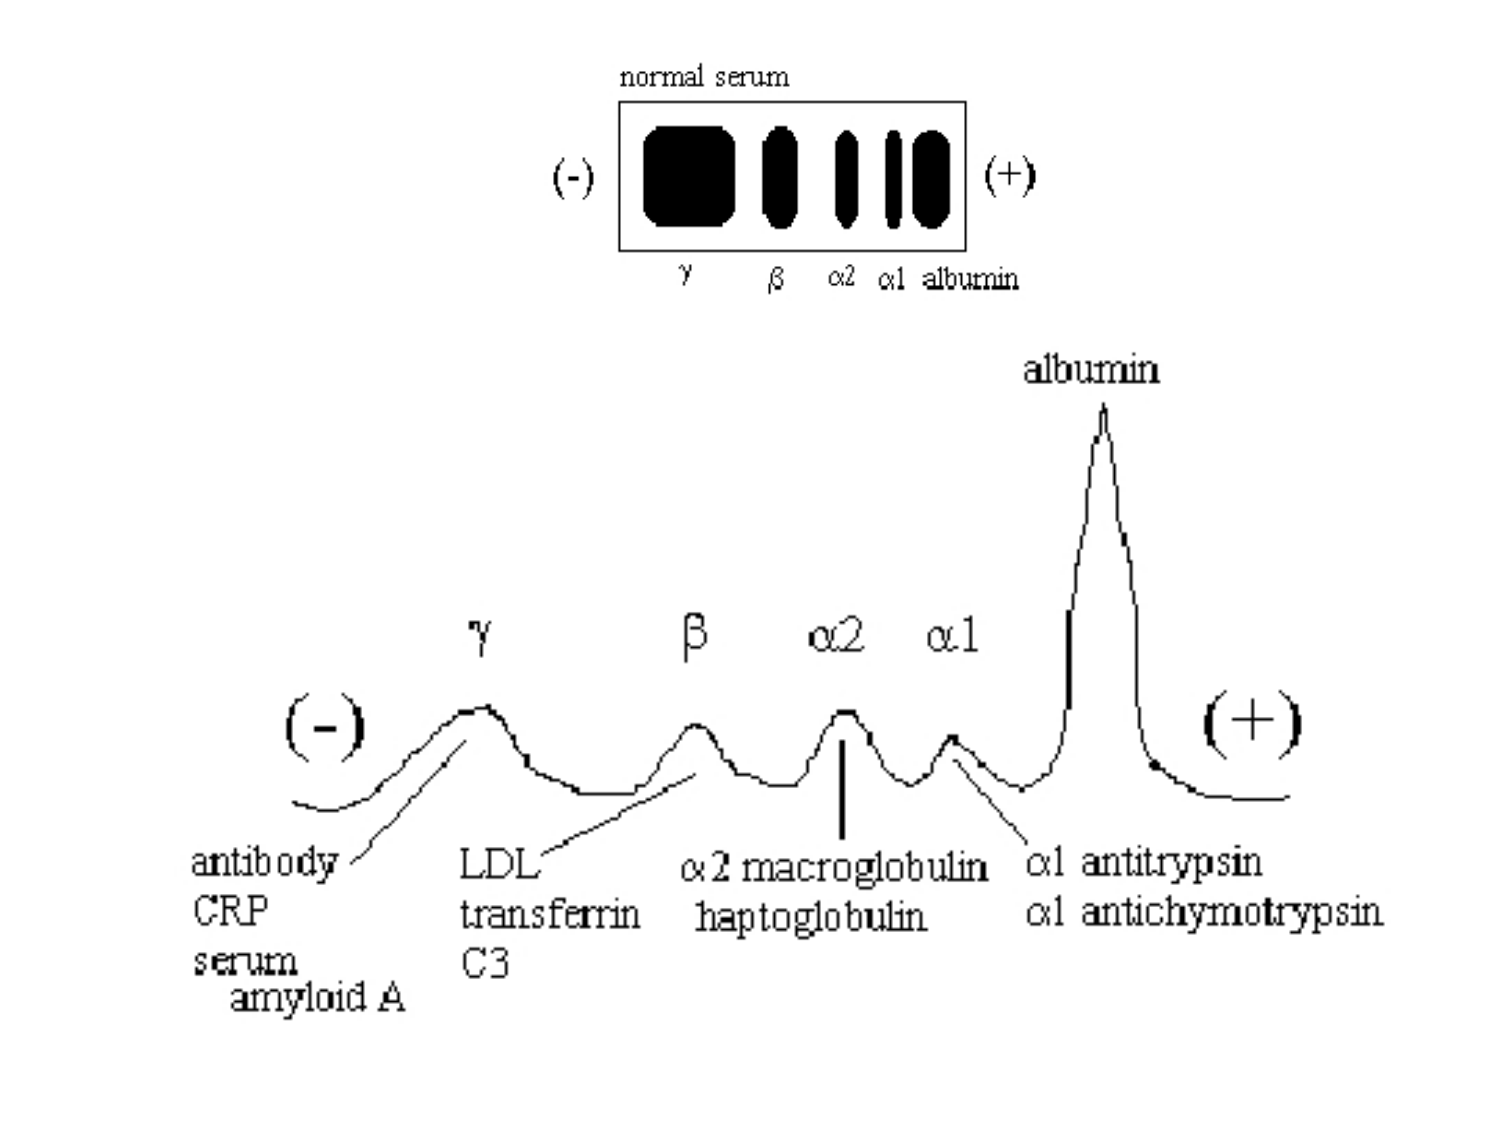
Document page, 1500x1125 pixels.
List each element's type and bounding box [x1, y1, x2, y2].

picture [524, 49, 1059, 305]
picture [174, 337, 1397, 1037]
